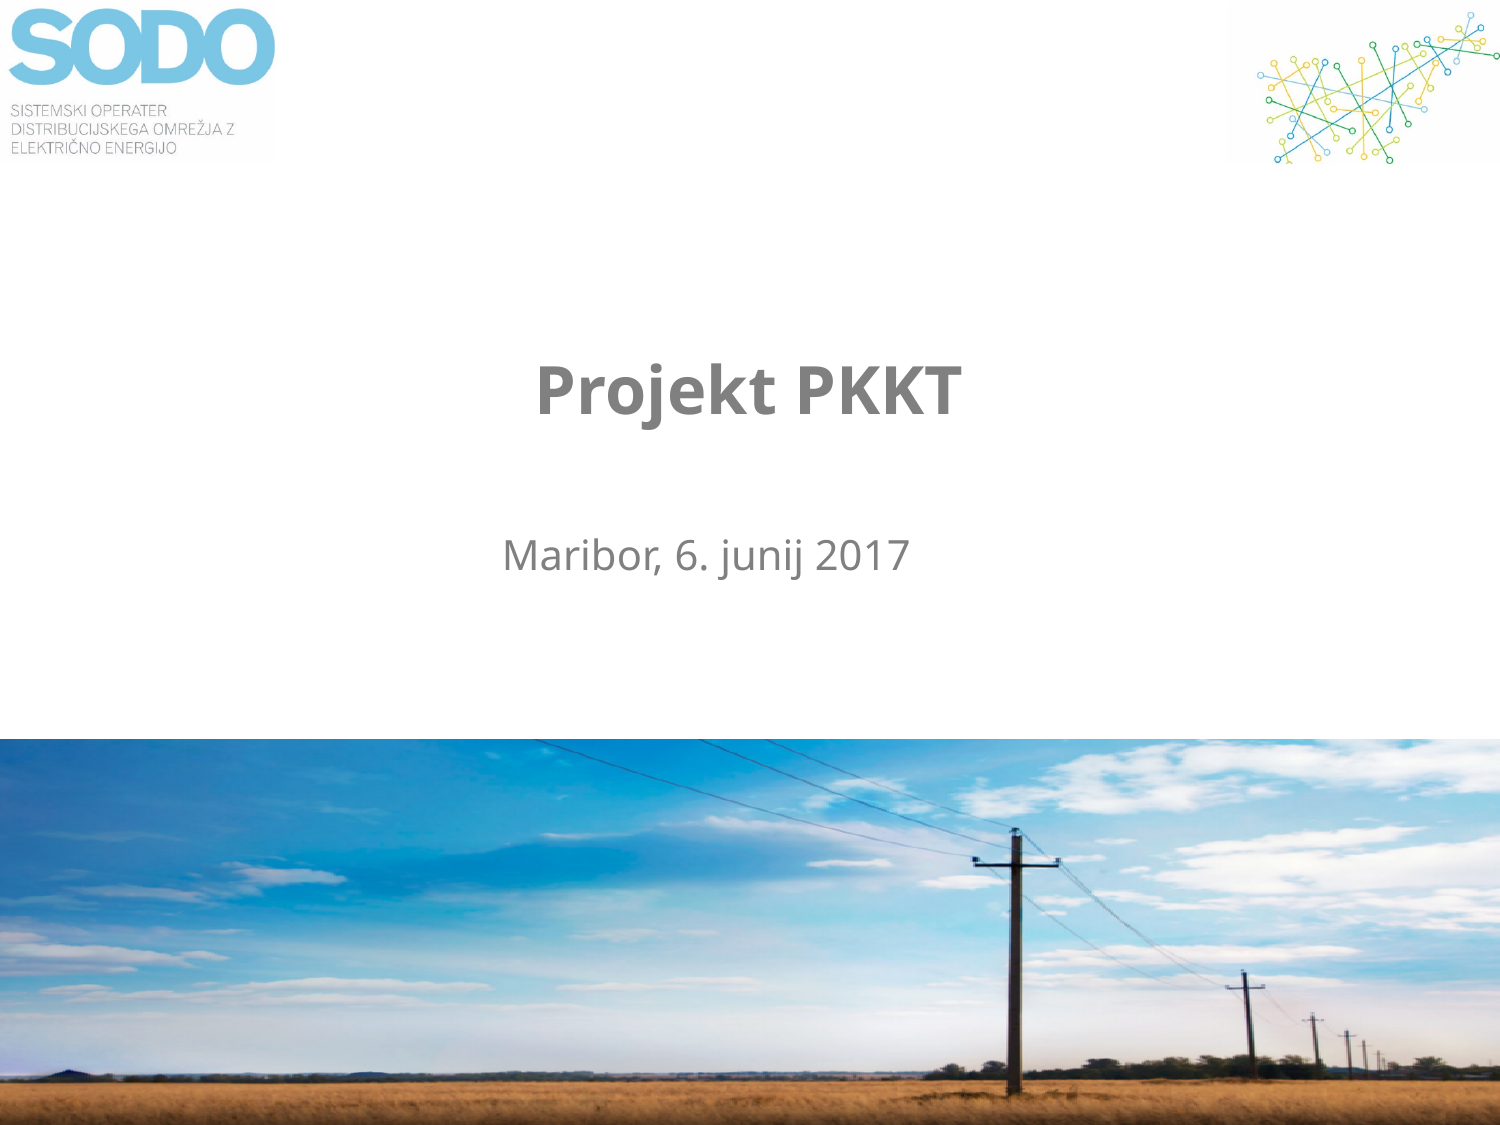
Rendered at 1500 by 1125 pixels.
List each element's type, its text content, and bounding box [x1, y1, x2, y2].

picture [1225, 0, 1500, 164]
subtitle Maribor, 6. junij 2017 [218, 451, 1260, 738]
picture [0, 739, 1500, 1125]
picture [0, 1, 276, 163]
picture [487, 753, 499, 758]
title Projekt PKKT [111, 266, 1388, 509]
picture [750, 760, 762, 765]
